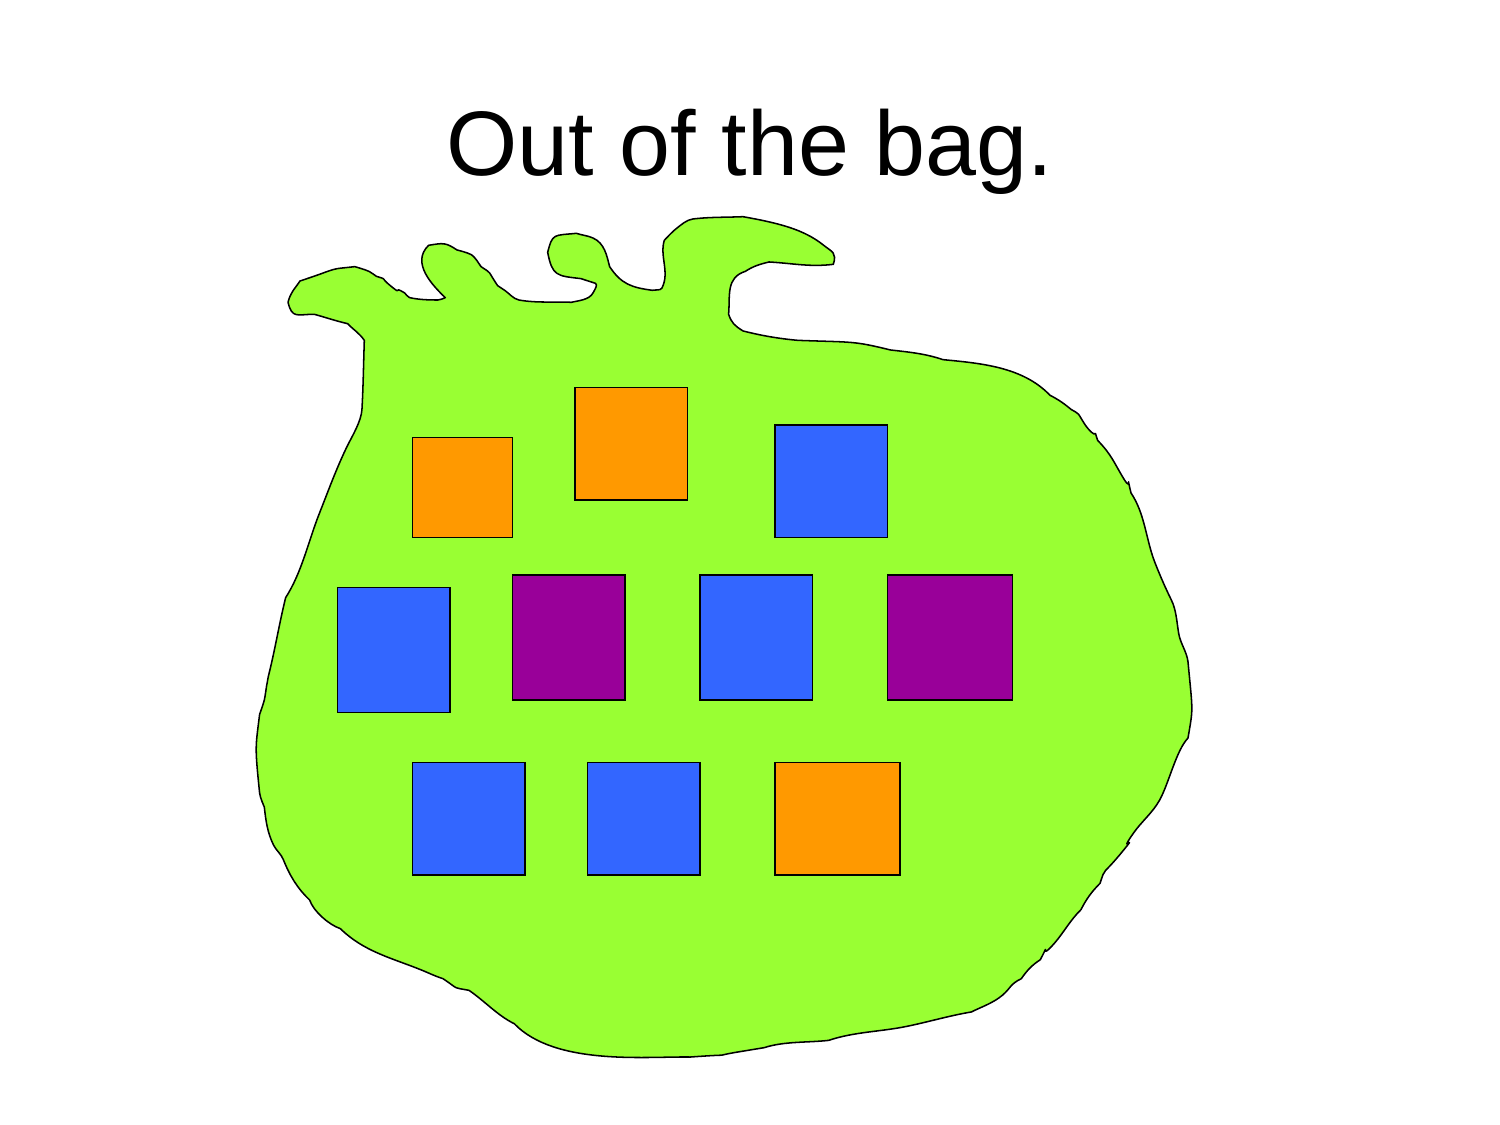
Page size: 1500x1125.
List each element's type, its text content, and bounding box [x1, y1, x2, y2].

text_box [887, 575, 1013, 700]
text_box [699, 575, 813, 700]
text_box [412, 762, 525, 875]
text_box [256, 216, 1192, 1058]
text_box [575, 387, 688, 500]
text_box [774, 762, 900, 875]
title Out of the bag. [74, 44, 1426, 233]
text_box [587, 762, 700, 875]
text_box [412, 437, 513, 538]
text_box [337, 587, 450, 713]
text_box [774, 425, 888, 538]
text_box [512, 575, 625, 700]
